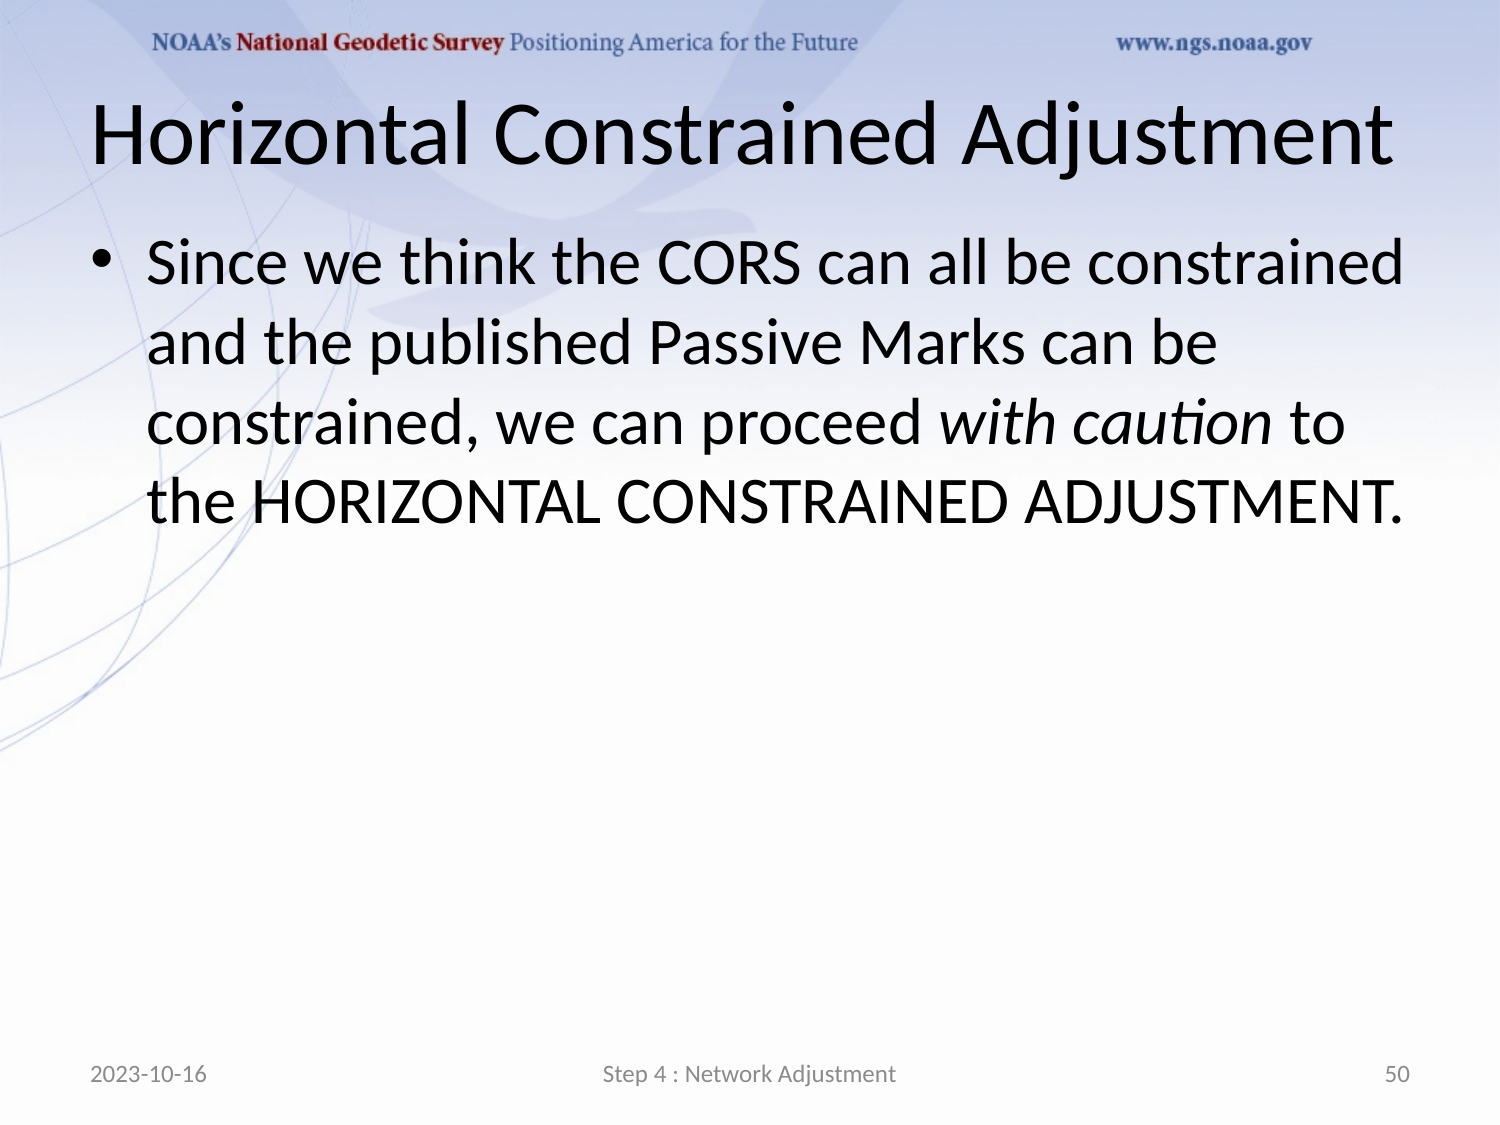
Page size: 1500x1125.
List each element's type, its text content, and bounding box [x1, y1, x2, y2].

slide_number 50 [1074, 1042, 1425, 1103]
title Horizontal Constrained Adjustment [74, 74, 1426, 181]
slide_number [75, 1042, 425, 1103]
picture [0, 0, 1500, 1125]
footer Step 4 : Network Adjustment [512, 1042, 988, 1103]
list Since we think the CORS can all be constrained and the published Passive Marks can be constrained, we can proceed with caution to the HORIZONTAL CONSTRAINED ADJUSTMENT. [74, 209, 1426, 1021]
